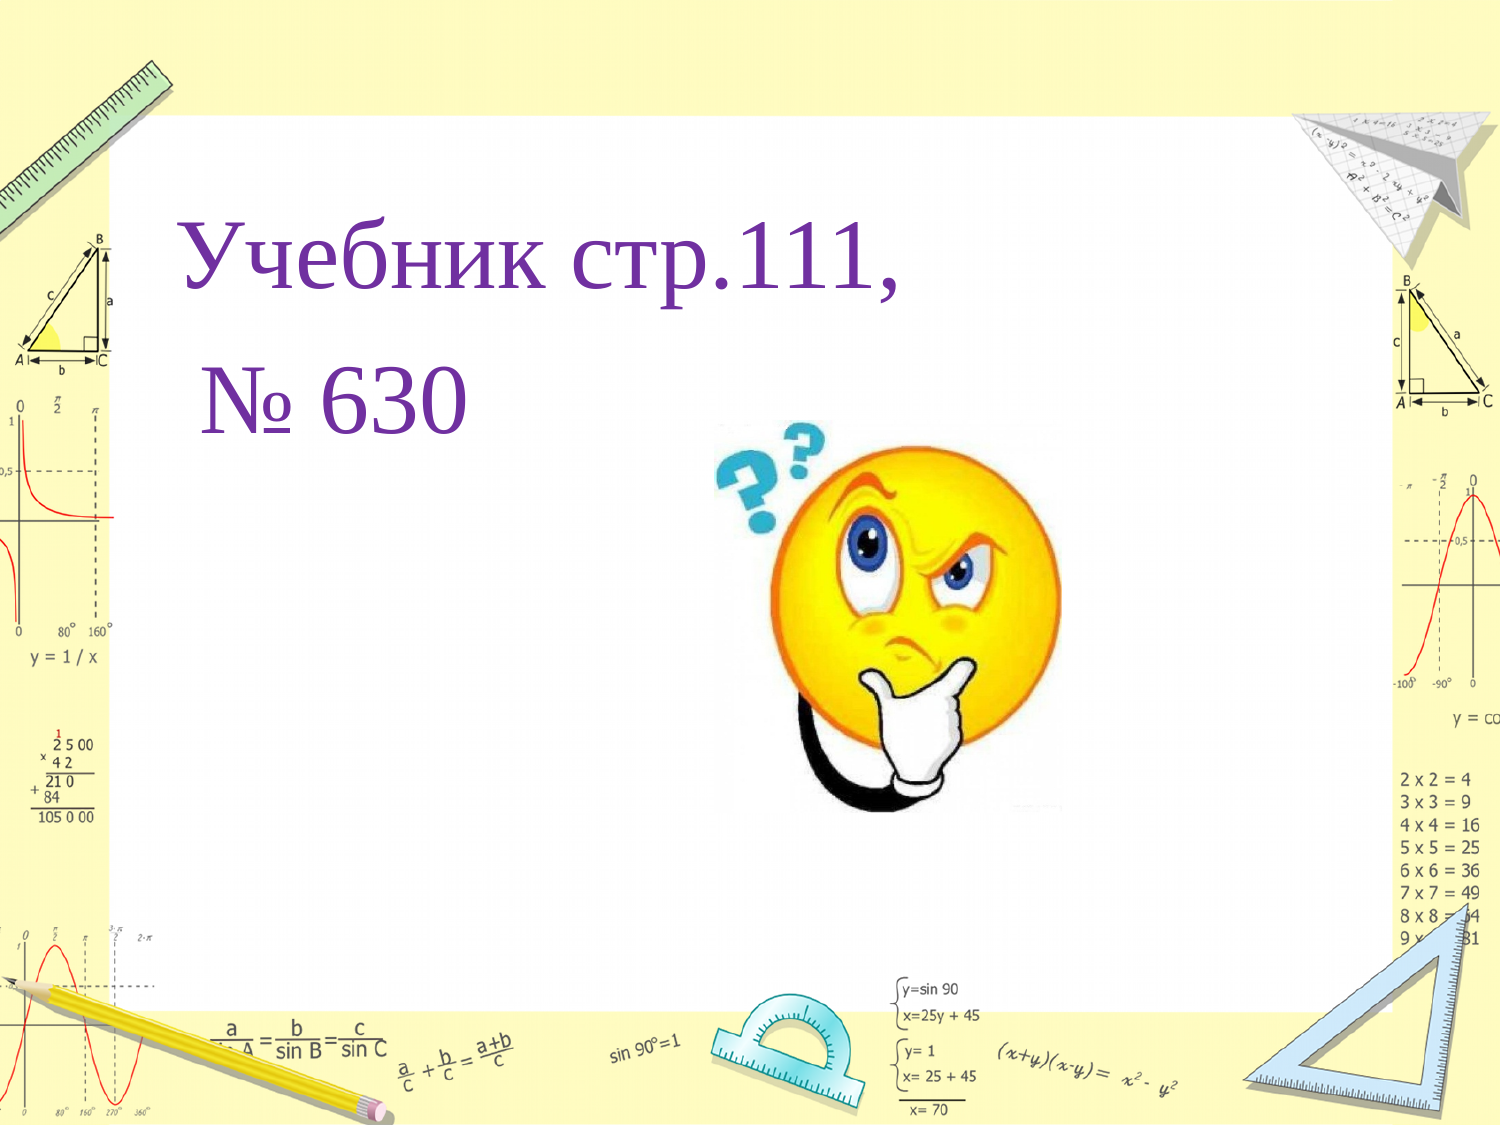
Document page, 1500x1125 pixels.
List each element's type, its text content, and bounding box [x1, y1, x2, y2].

picture [0, 0, 1500, 1125]
text_box Учебник стр.111, № 630 [159, 172, 1308, 461]
